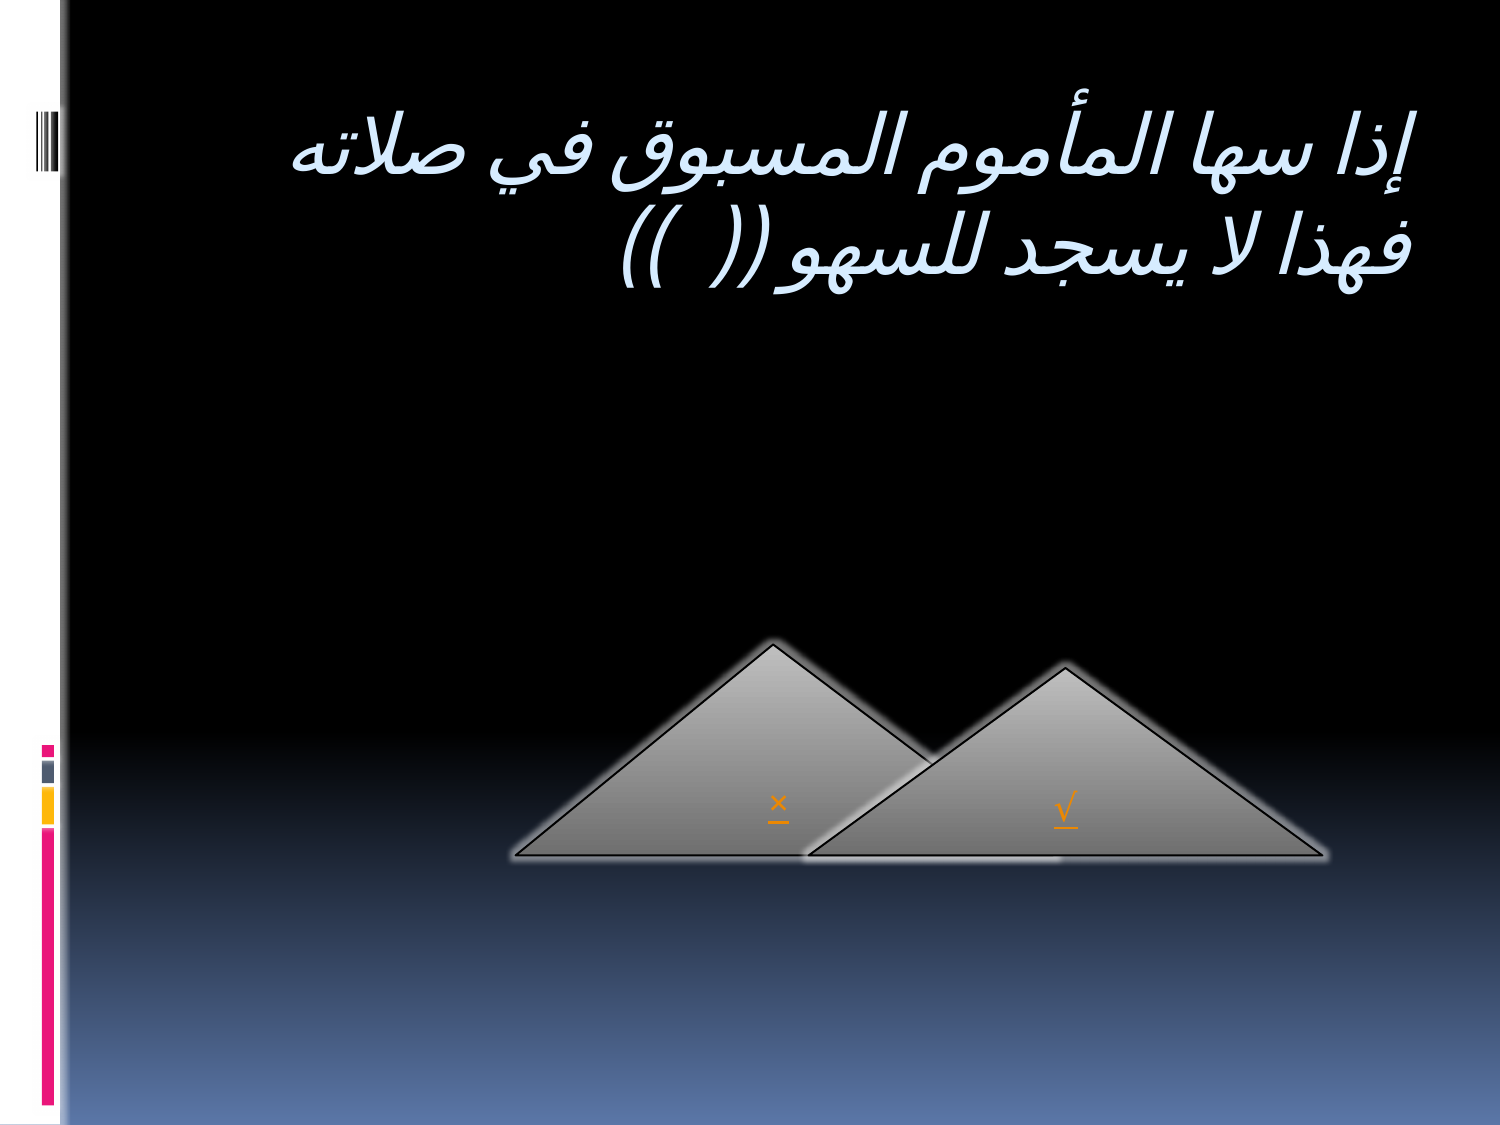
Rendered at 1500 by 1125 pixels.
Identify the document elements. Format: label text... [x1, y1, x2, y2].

text_box × [514, 643, 924, 857]
title إذا سها المأموم المسبوق في صلاته فهذا لا يسجد للسهو (( )) [150, 83, 1425, 234]
text_box √ [807, 667, 1324, 857]
